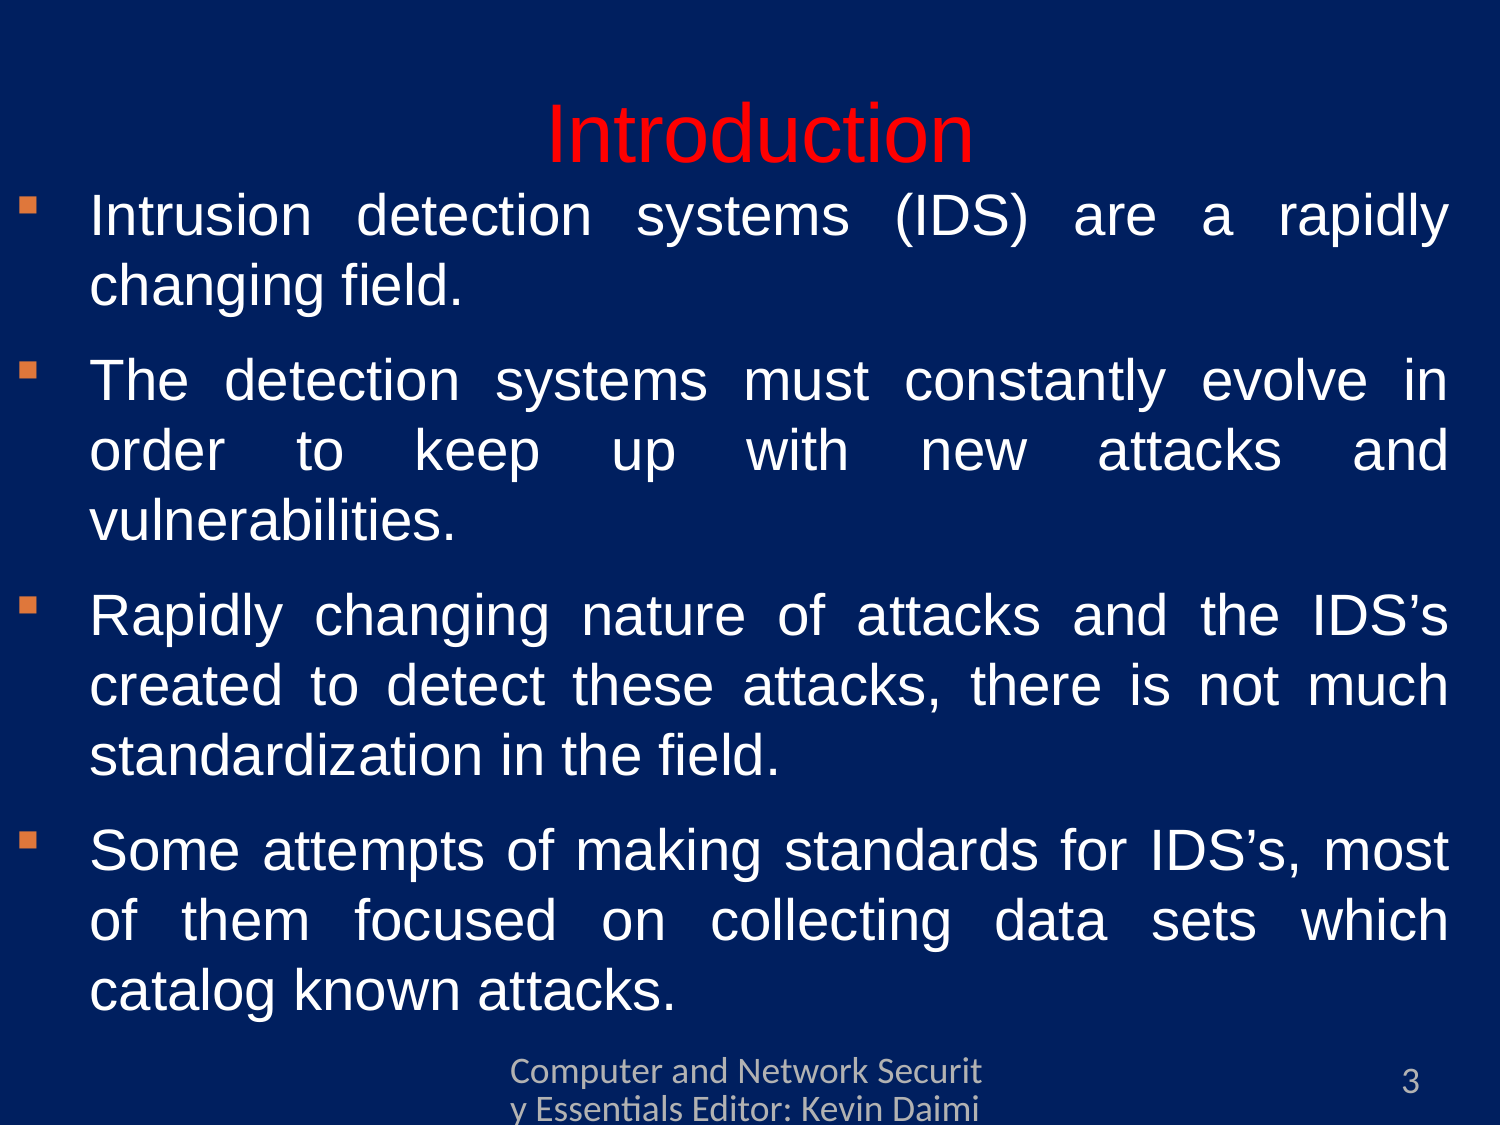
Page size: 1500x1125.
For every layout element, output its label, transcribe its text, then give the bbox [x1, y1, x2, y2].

title Introduction [44, 53, 1456, 267]
footer Computer and Network Security Essentials Editor: Kevin Daimi Associate Editors: Guillermo Francia, Levent Ertaul, Luis H. Encinas, Eman El-Sheikh Published by Springer [510, 1046, 990, 1103]
text_box Intrusion detection systems (IDS) are a rapidly changing field. The detection systems must constantly evolve in order to keep up with new attacks and vulnerabilities. Rapidly changing nature of attacks and the IDS’s created to detect these attacks, there is not much standardization in the field. Some attempts of making standards for IDS’s, most of them focused on collecting data sets which catalog known attacks. [12, 177, 1450, 1023]
slide_number 3 [1074, 1056, 1420, 1113]
